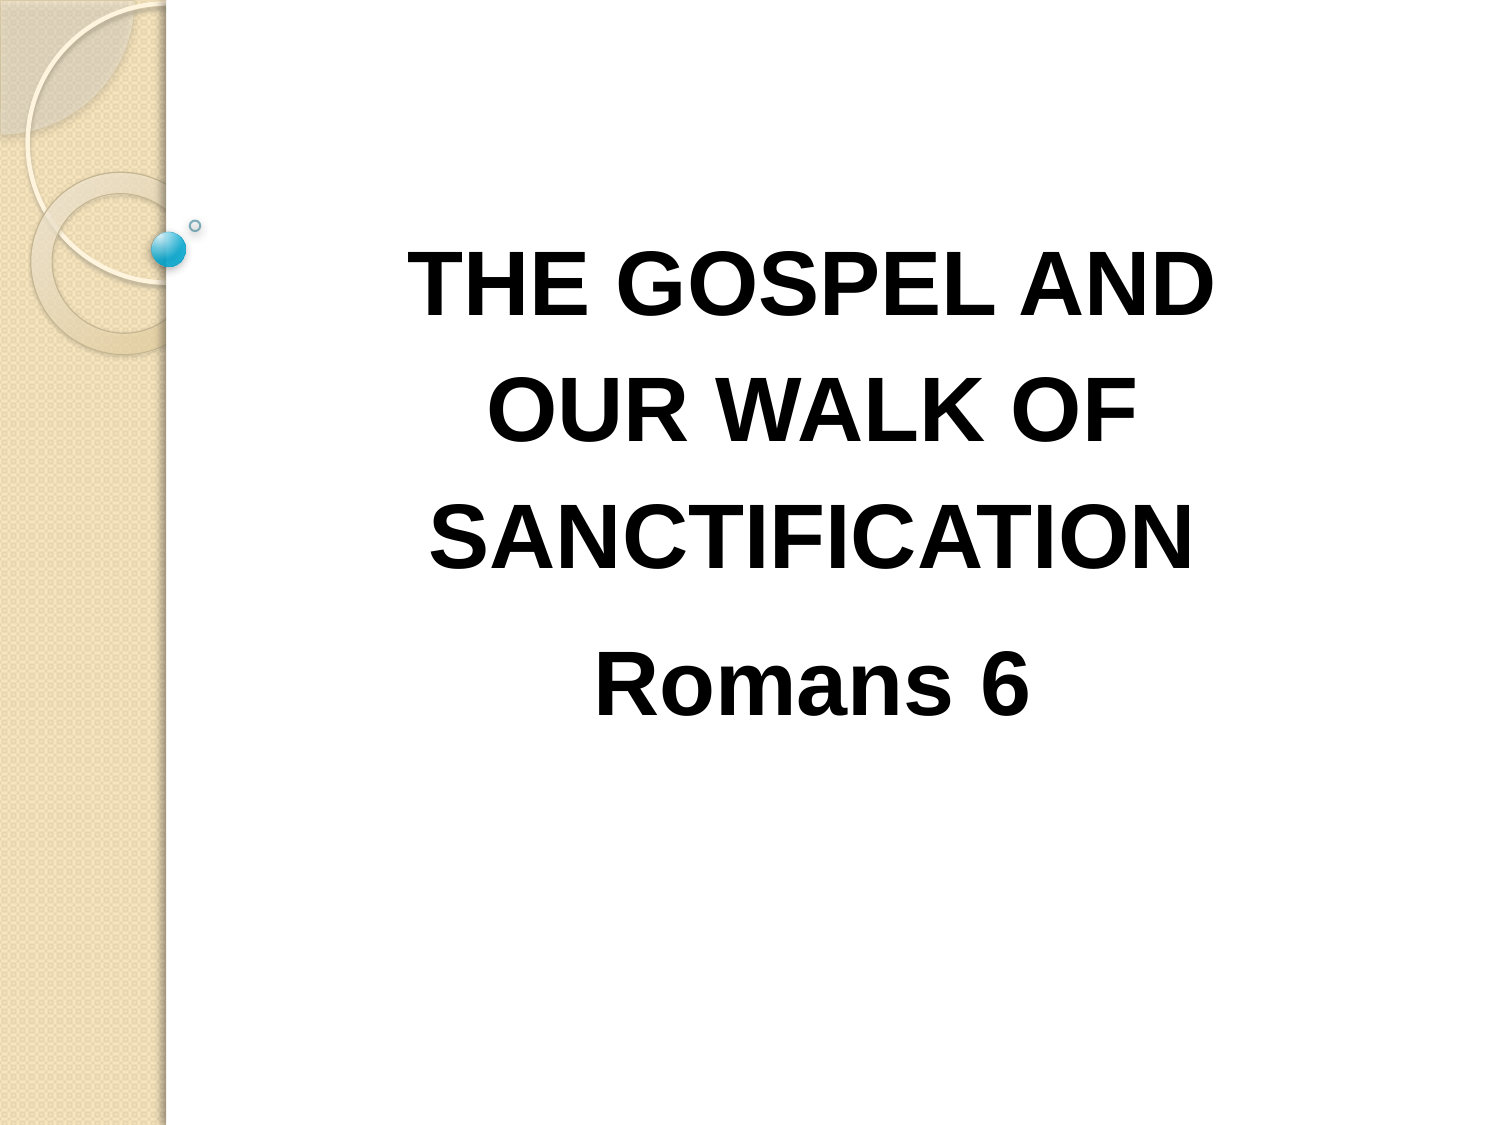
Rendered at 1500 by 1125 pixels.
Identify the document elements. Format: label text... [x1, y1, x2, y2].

text_box THE GOSPEL AND OUR WALK OF SANCTIFICATION Romans 6 [312, 200, 1313, 742]
